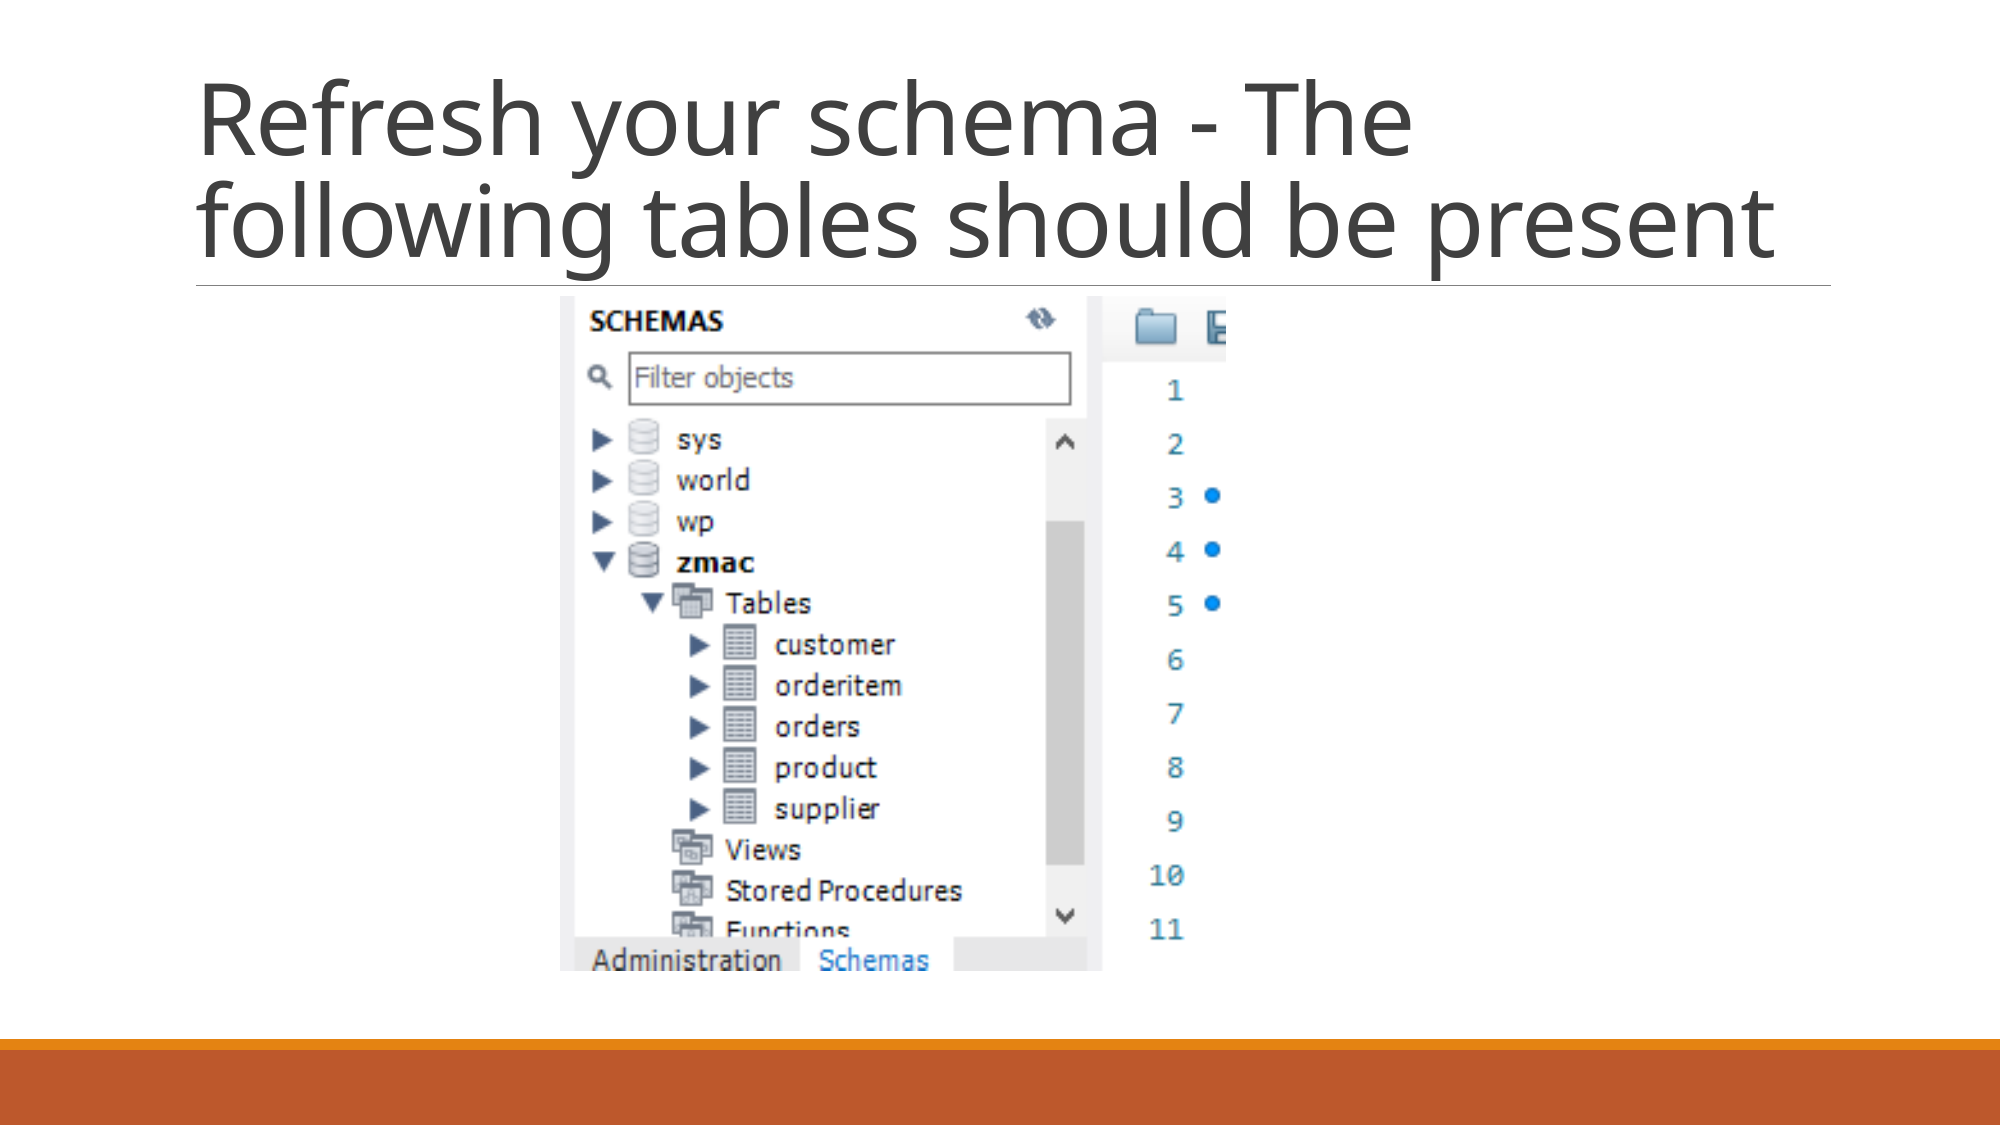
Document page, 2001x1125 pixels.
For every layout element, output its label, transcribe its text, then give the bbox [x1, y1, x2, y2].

title Refresh your schema - The following tables should be present [180, 47, 1830, 285]
picture [559, 296, 1227, 971]
